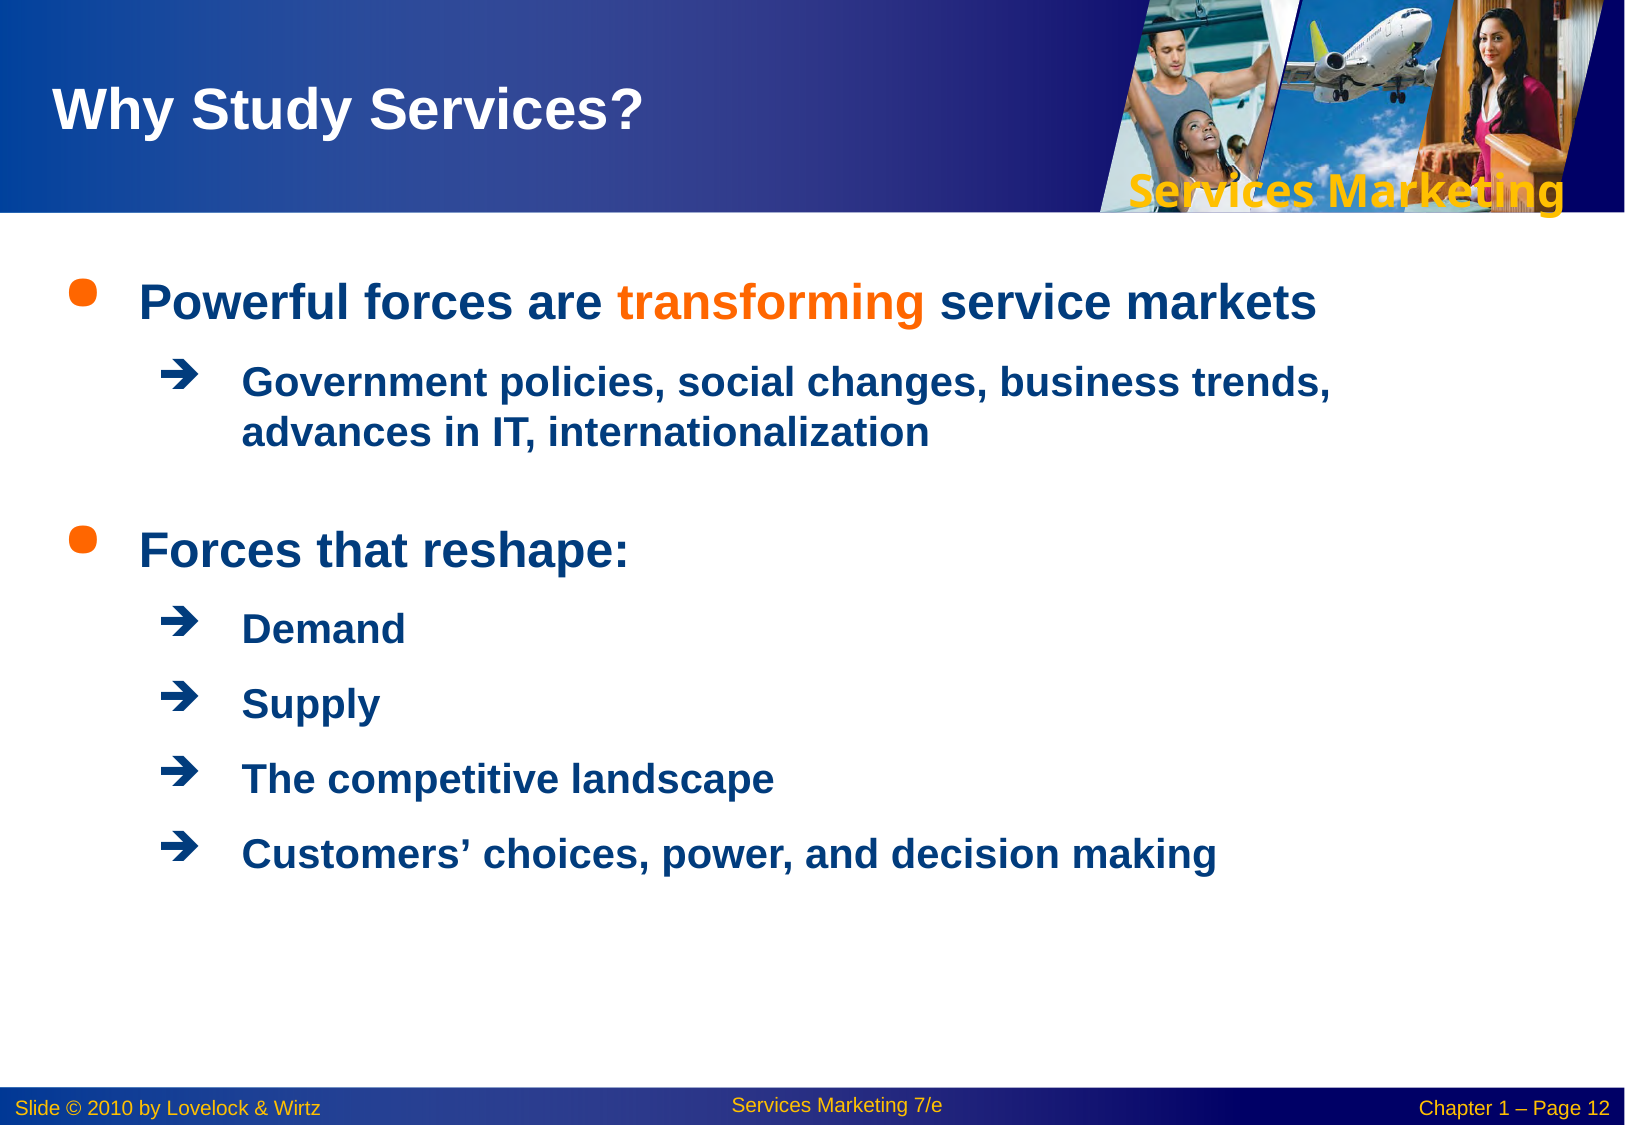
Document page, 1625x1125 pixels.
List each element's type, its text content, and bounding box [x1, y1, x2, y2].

list Powerful forces are transforming service markets Government policies, social changes, business trends, advances in IT, internationalization Forces that reshape: Demand Supply The competitive landscape Customers’ choices, power, and decision making [49, 261, 1588, 1051]
picture [1546, 187, 1556, 202]
title Why Study Services? [36, 37, 1088, 176]
picture [1162, 186, 1172, 192]
picture [1100, 0, 1604, 213]
